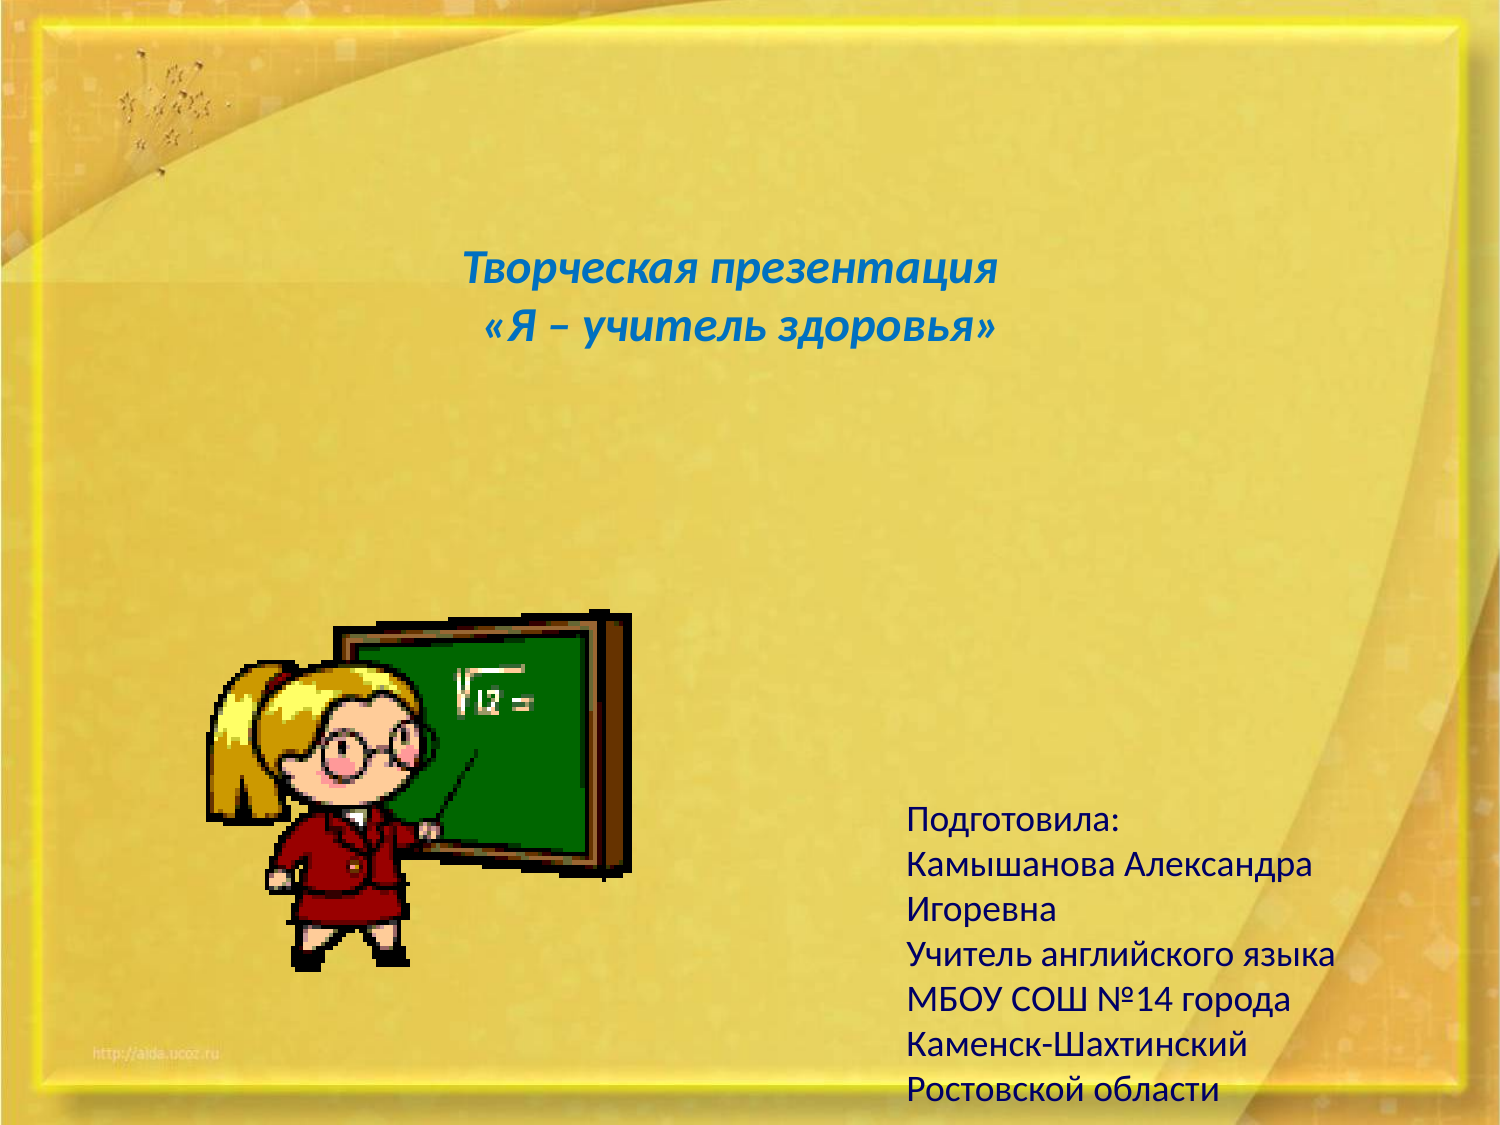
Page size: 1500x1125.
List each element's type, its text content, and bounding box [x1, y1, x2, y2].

title Творческая презентация «Я – учитель здоровья» [300, 160, 1159, 504]
text_box Подготовила: Камышанова Александра Игоревна Учитель английского языка МБОУ СОШ №14 города Каменск-Шахтинский Ростовской области [891, 786, 1436, 1117]
picture [0, 0, 1500, 1125]
subtitle [87, 866, 891, 1067]
